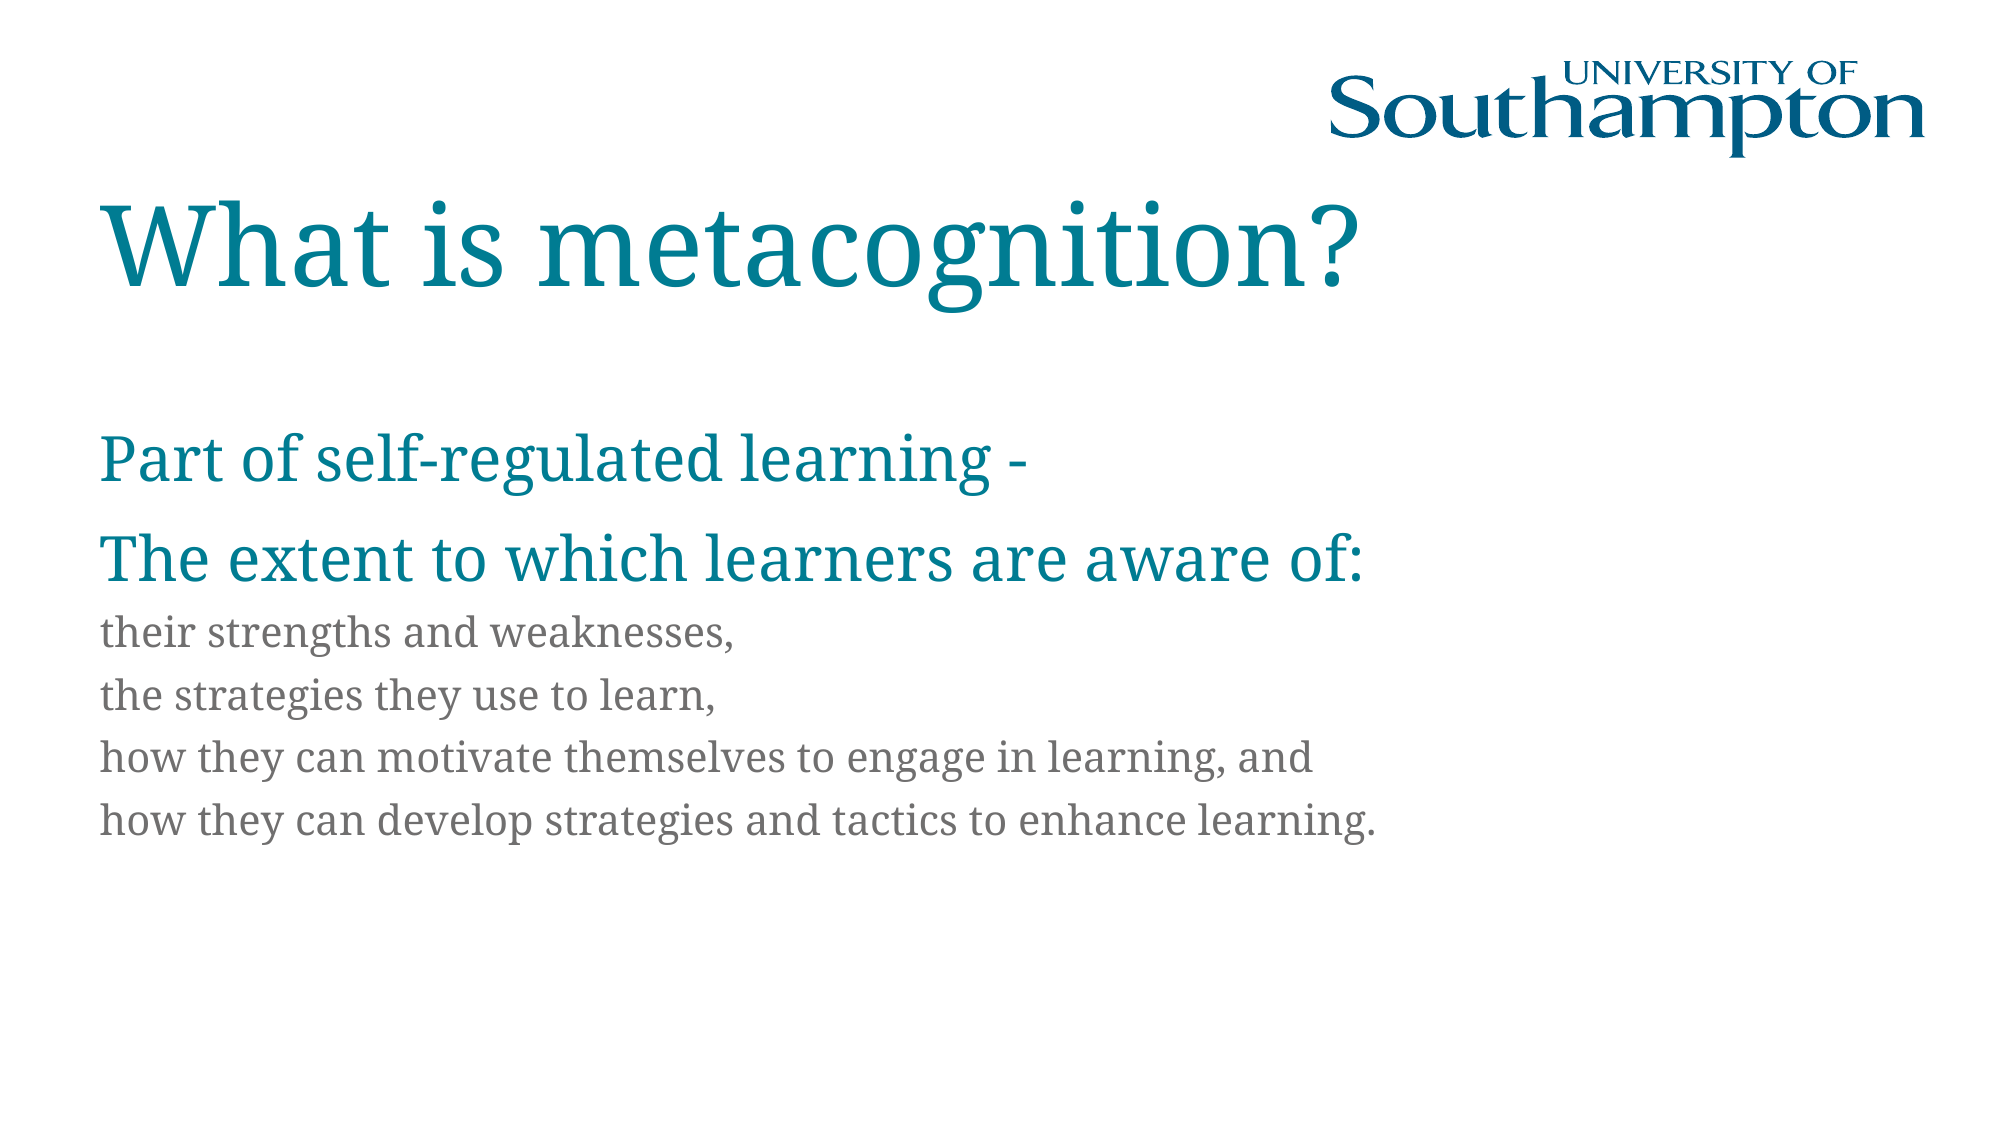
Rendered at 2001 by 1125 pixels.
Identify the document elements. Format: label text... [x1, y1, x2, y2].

list Part of self-regulated learning - The extent to which learners are aware of: their strengths and weaknesses, the strategies they use to learn, how they can motivate themselves to engage in learning, and how they can develop strategies and tactics to enhance learning. [99, 418, 1896, 1010]
title What is metacognition? [99, 194, 1896, 313]
